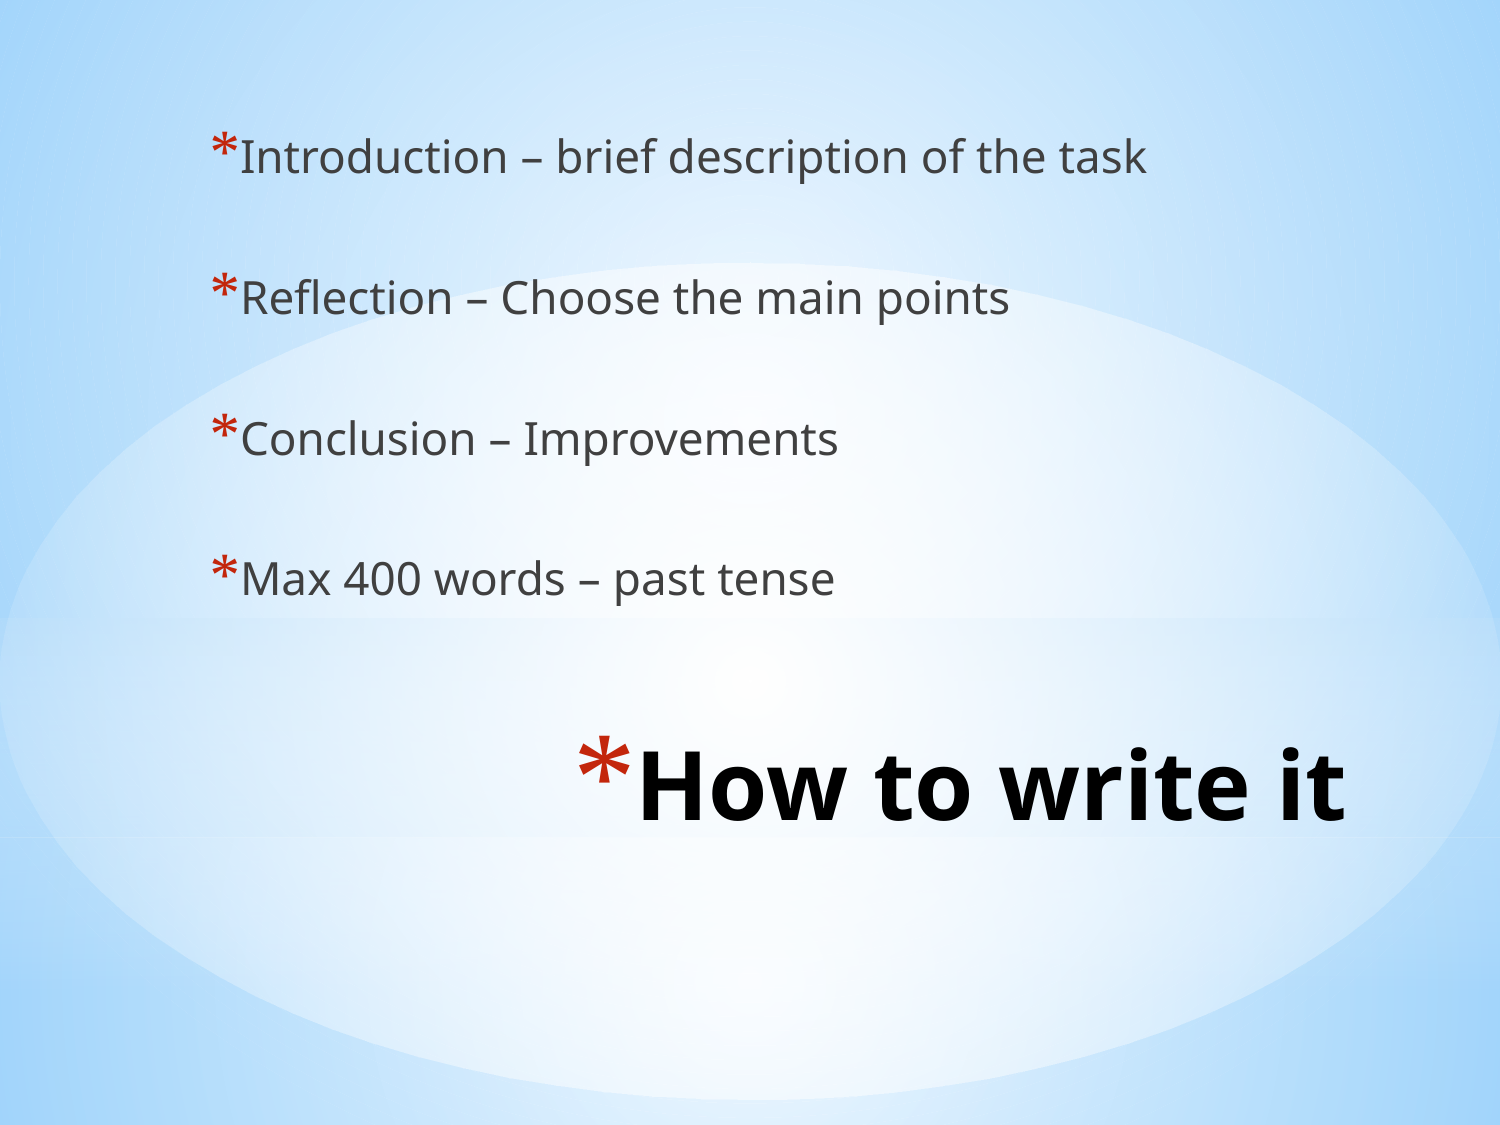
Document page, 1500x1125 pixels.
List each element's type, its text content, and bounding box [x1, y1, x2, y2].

list Introduction – brief description of the task Reflection – Choose the main points Conclusion – Improvements Max 400 words – past tense [187, 120, 1238, 690]
title How to write it [294, 717, 1363, 905]
